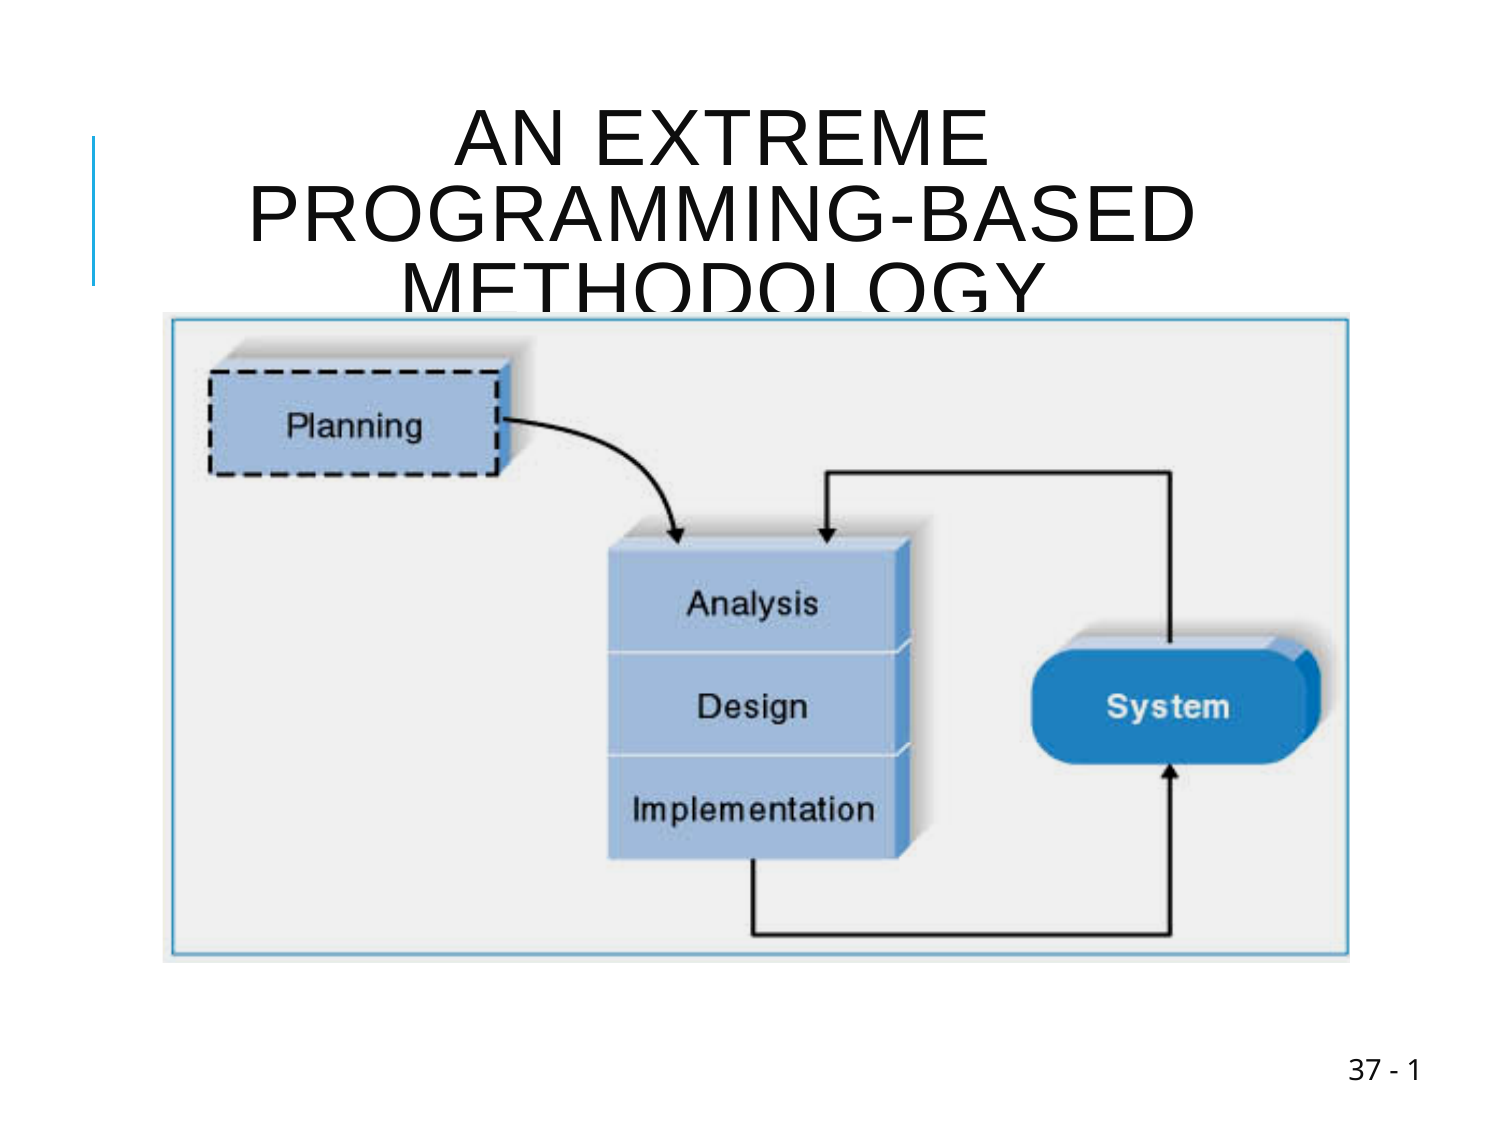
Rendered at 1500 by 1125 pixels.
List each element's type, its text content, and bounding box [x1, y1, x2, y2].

title An Extreme Programming-based Methodology [126, 96, 1322, 342]
slide_number 1 - 37 [1333, 1061, 1454, 1107]
picture [162, 312, 1351, 963]
